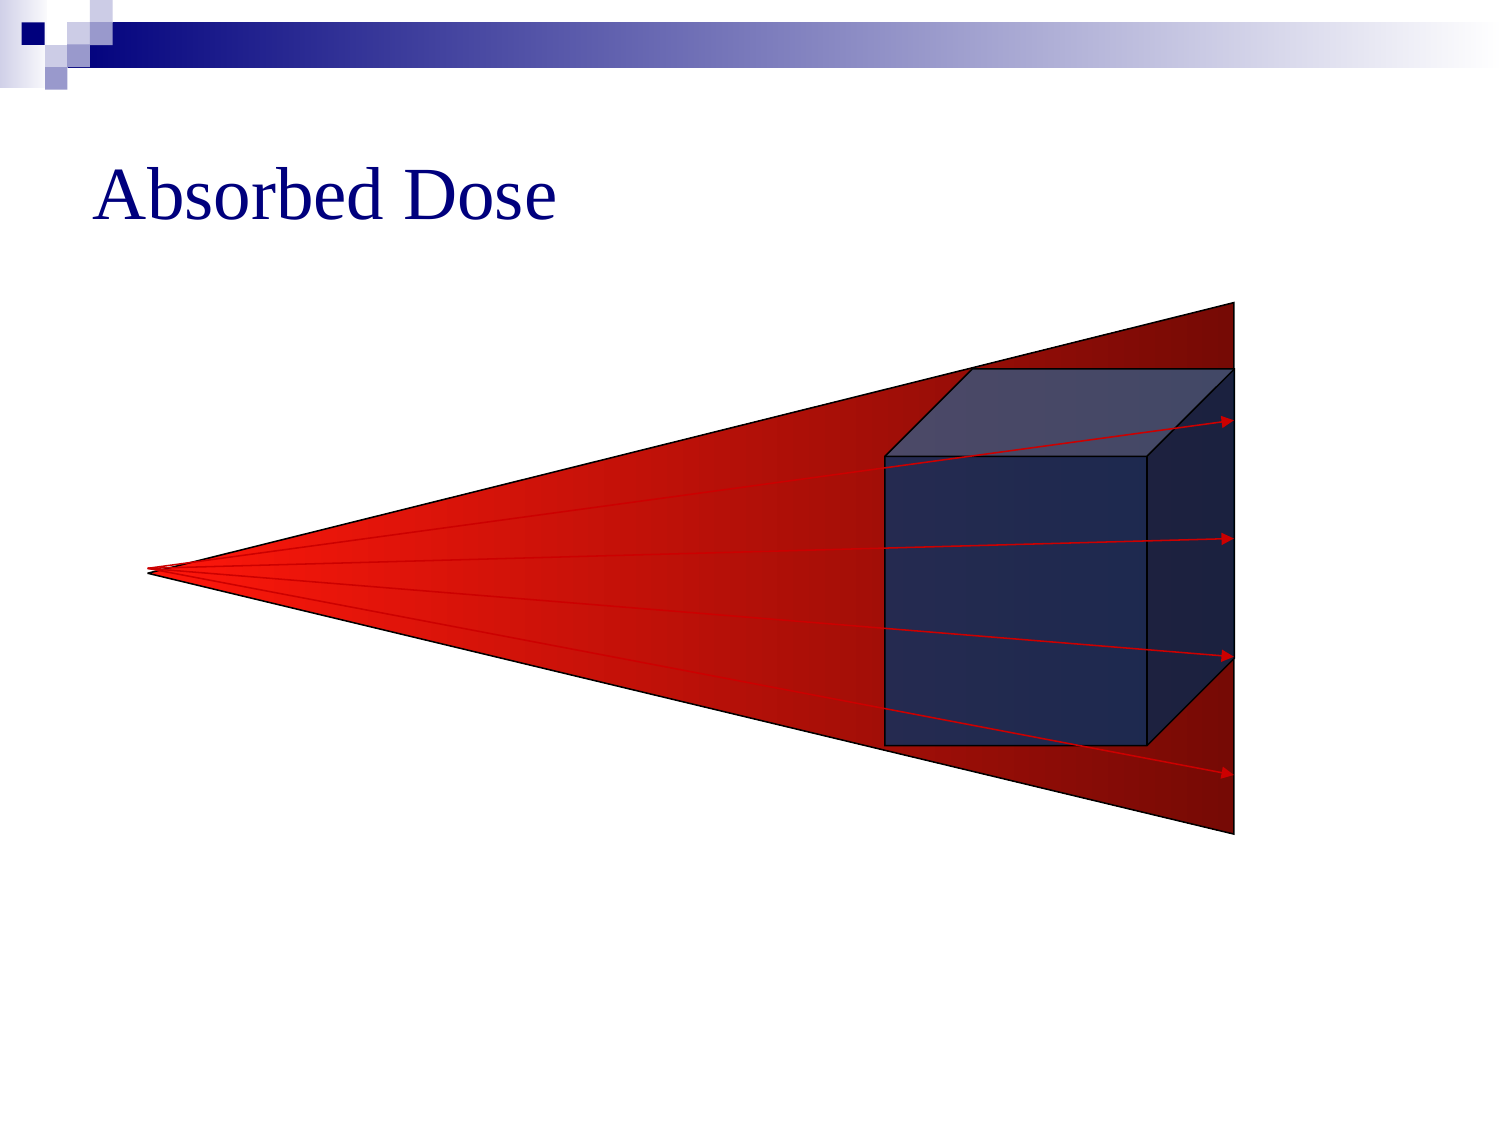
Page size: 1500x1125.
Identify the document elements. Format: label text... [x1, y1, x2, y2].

text_box [147, 568, 1234, 779]
text_box [884, 368, 1235, 746]
text_box [152, 568, 1234, 662]
text_box [156, 532, 1234, 569]
text_box [196, 302, 1234, 561]
text_box [147, 571, 1234, 835]
text_box [165, 549, 884, 628]
text_box [149, 415, 1234, 568]
text_box Absorbed Dose [77, 137, 573, 242]
text_box [172, 469, 884, 567]
